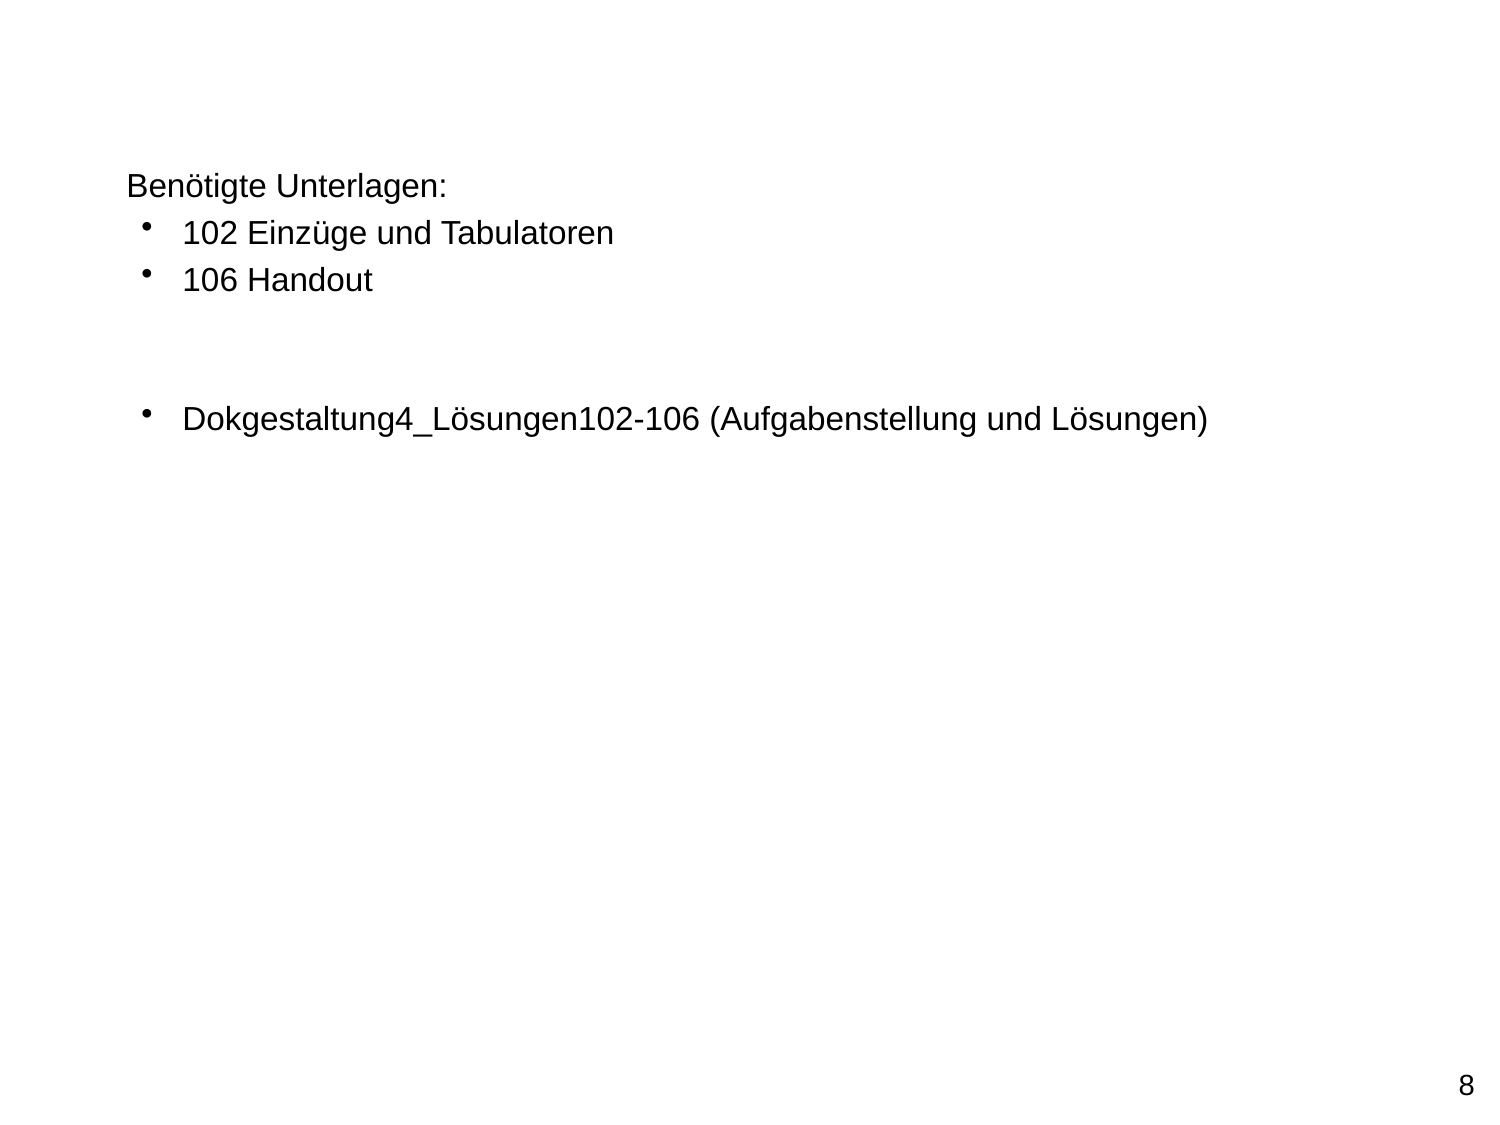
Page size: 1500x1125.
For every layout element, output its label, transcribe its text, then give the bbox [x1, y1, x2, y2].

slide_number 8 [1139, 1058, 1490, 1125]
text_box Benötigte Unterlagen: 102 Einzüge und Tabulatoren 106 Handout Dokgestaltung4_Lösungen102-106 (Aufgabenstellung und Lösungen) [111, 137, 1389, 988]
